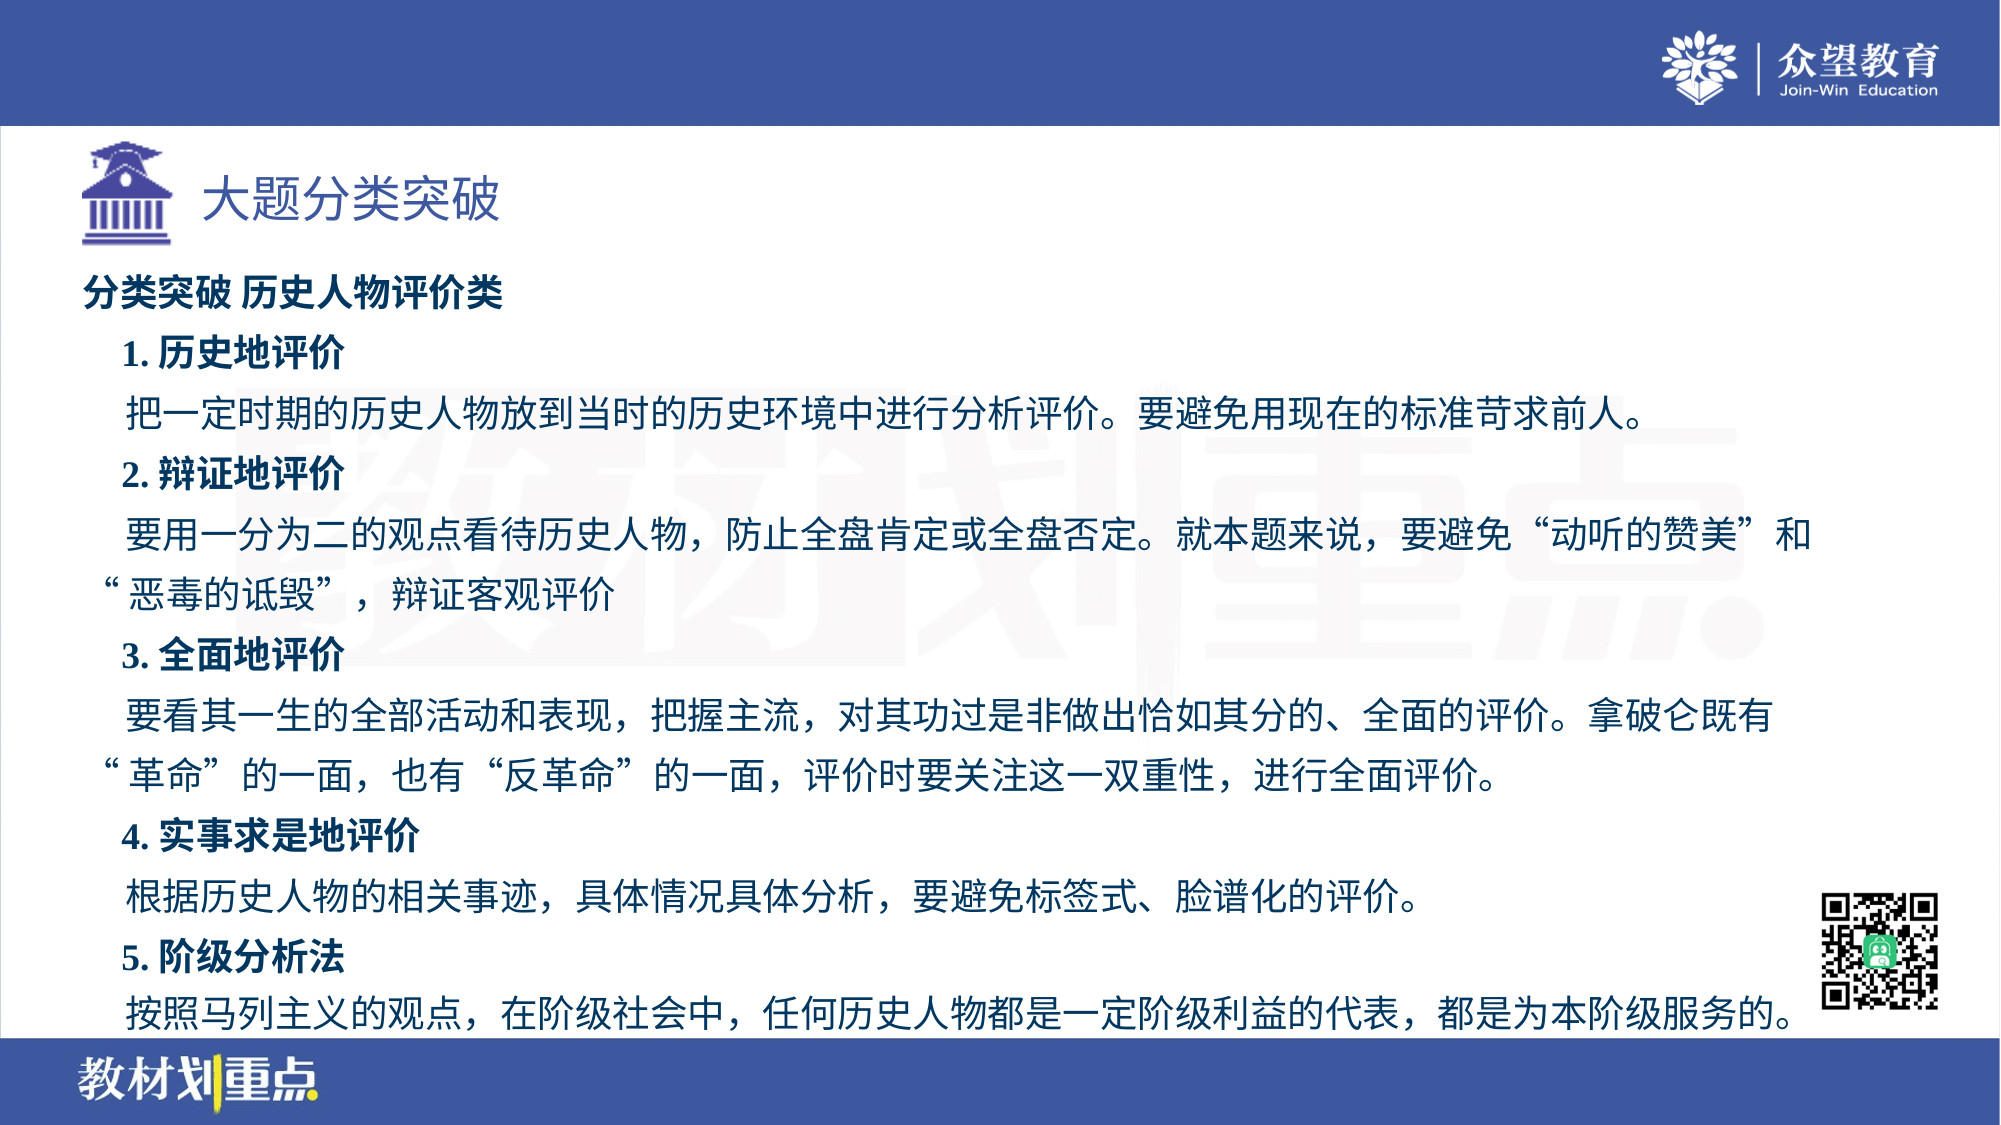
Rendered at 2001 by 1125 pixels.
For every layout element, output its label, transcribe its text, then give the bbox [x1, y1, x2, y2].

text_box 分类突破 历史人物评价类 1.历史地评价 把一定时期的历史人物放到当时的历史环境中进行分析评价。要避免用现在的标准苛求前人。 2.辩证地评价 要用一分为二的观点看待历史人物，防止全盘肯定或全盘否定。就本题来说，要避免“动听的赞美”和 “恶毒的诋毁”，辩证客观评价 3.全面地评价 要看其一生的全部活动和表现，把握主流，对其功过是非做出恰如其分的、全面的评价。拿破仑既有 “革命”的一面，也有“反革命”的一面，评价时要关注这一双重性，进行全面评价。 4.实事求是地评价 根据历史人物的相关事迹，具体情况具体分析，要避免标签式、脸谱化的评价。 5.阶级分析法 按照马列主义的观点，在阶级社会中，任何历史人物都是一定阶级利益的代表，都是为本阶级服务的。 [82, 253, 1817, 1030]
picture [0, 0, 2000, 1125]
